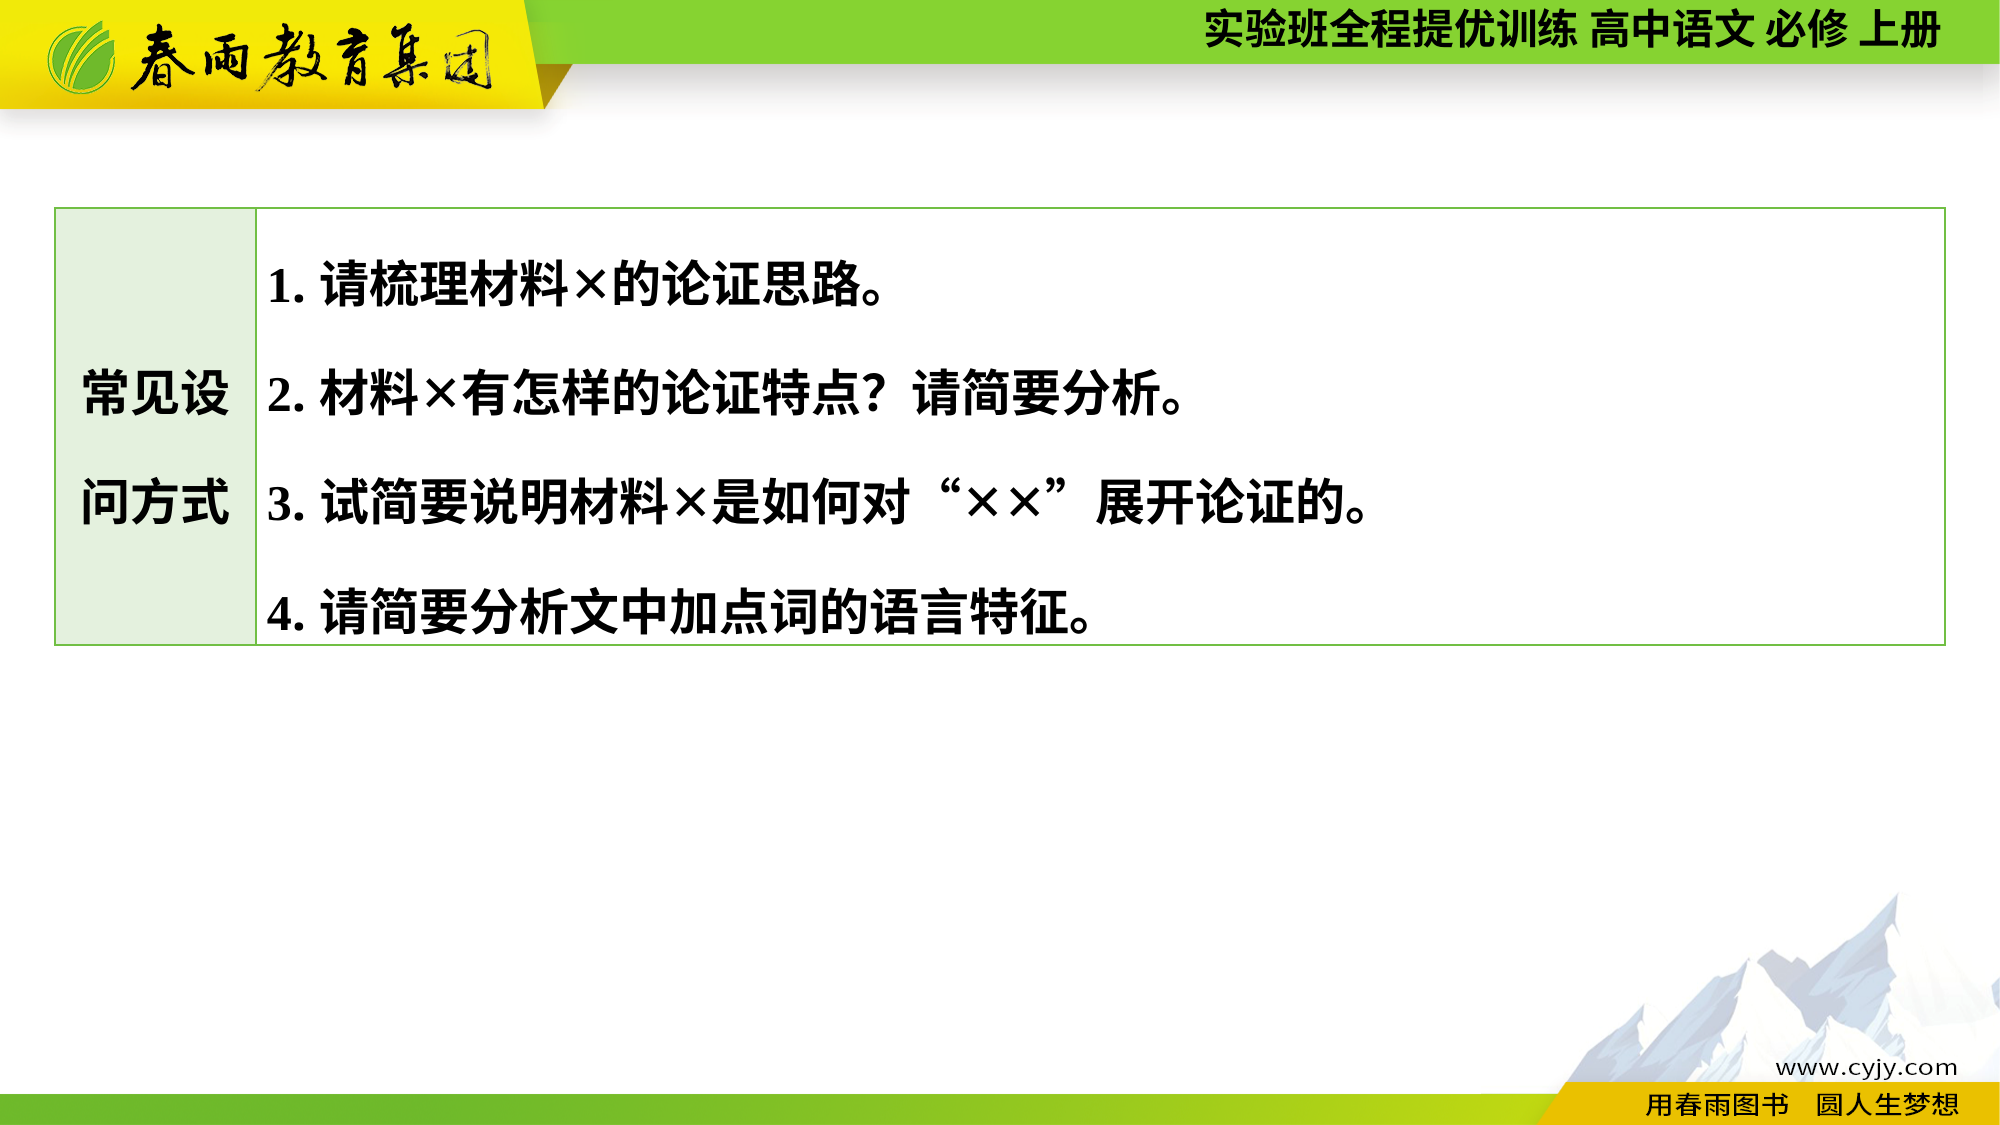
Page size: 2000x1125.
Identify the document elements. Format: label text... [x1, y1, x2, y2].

table_header 常见设 问方式 [56, 209, 255, 644]
picture [0, 0, 2000, 1125]
table_header 1.请梳理材料✕的论证思路。 2.材料✕有怎样的论证特点？请简要分析。 3.试简要说明材料✕是如何对“✕✕”展开论证的。 4.请简要分析文中加点词的语言特征。 [257, 209, 1944, 644]
